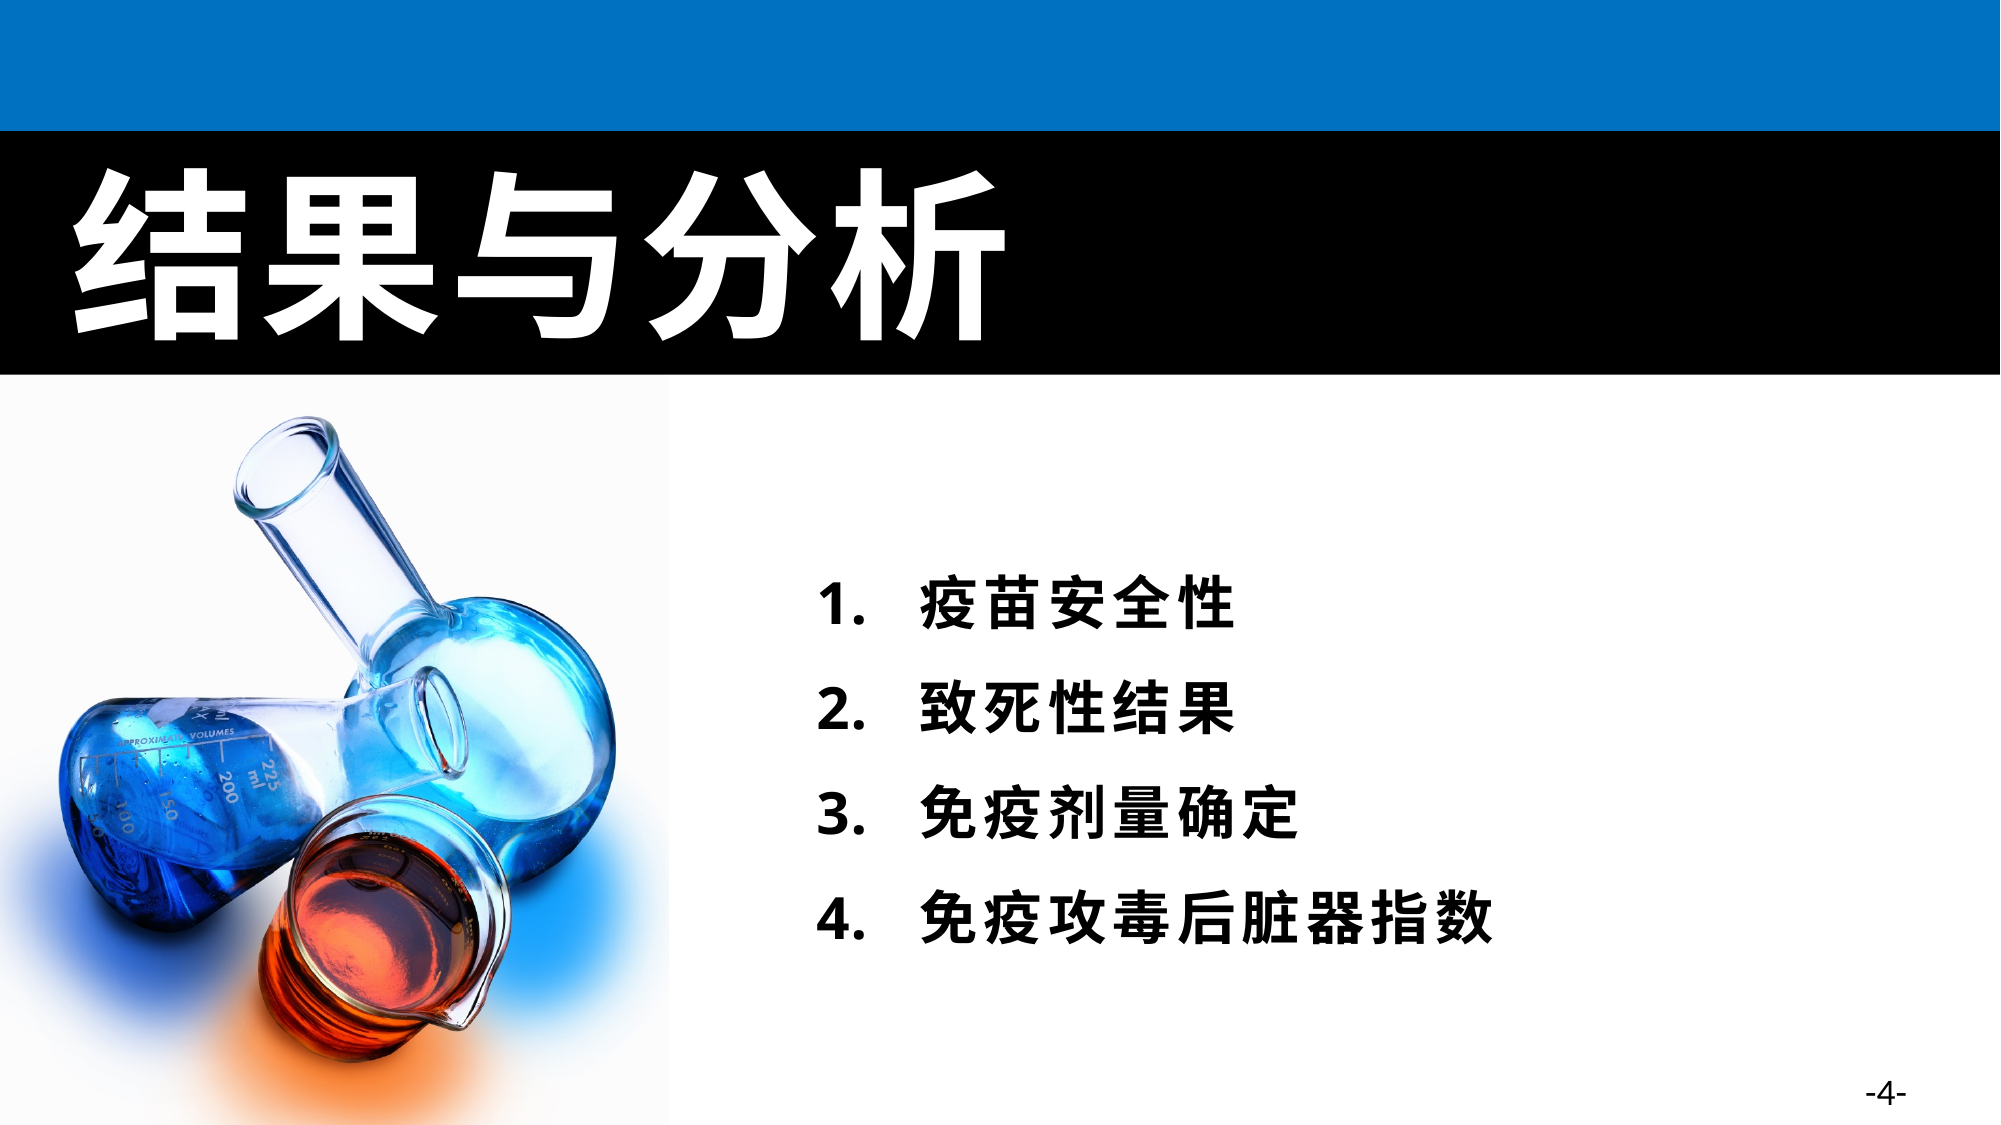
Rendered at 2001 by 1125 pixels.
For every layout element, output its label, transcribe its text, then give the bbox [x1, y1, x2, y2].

text_box [0, 0, 2000, 129]
text_box 结果与分析 [56, 134, 1028, 369]
text_box 疫苗安全性 致死性结果 免疫剂量确定 免疫攻毒后脏器指数 [801, 524, 1685, 959]
picture [0, 357, 669, 1125]
text_box [0, 129, 2000, 377]
